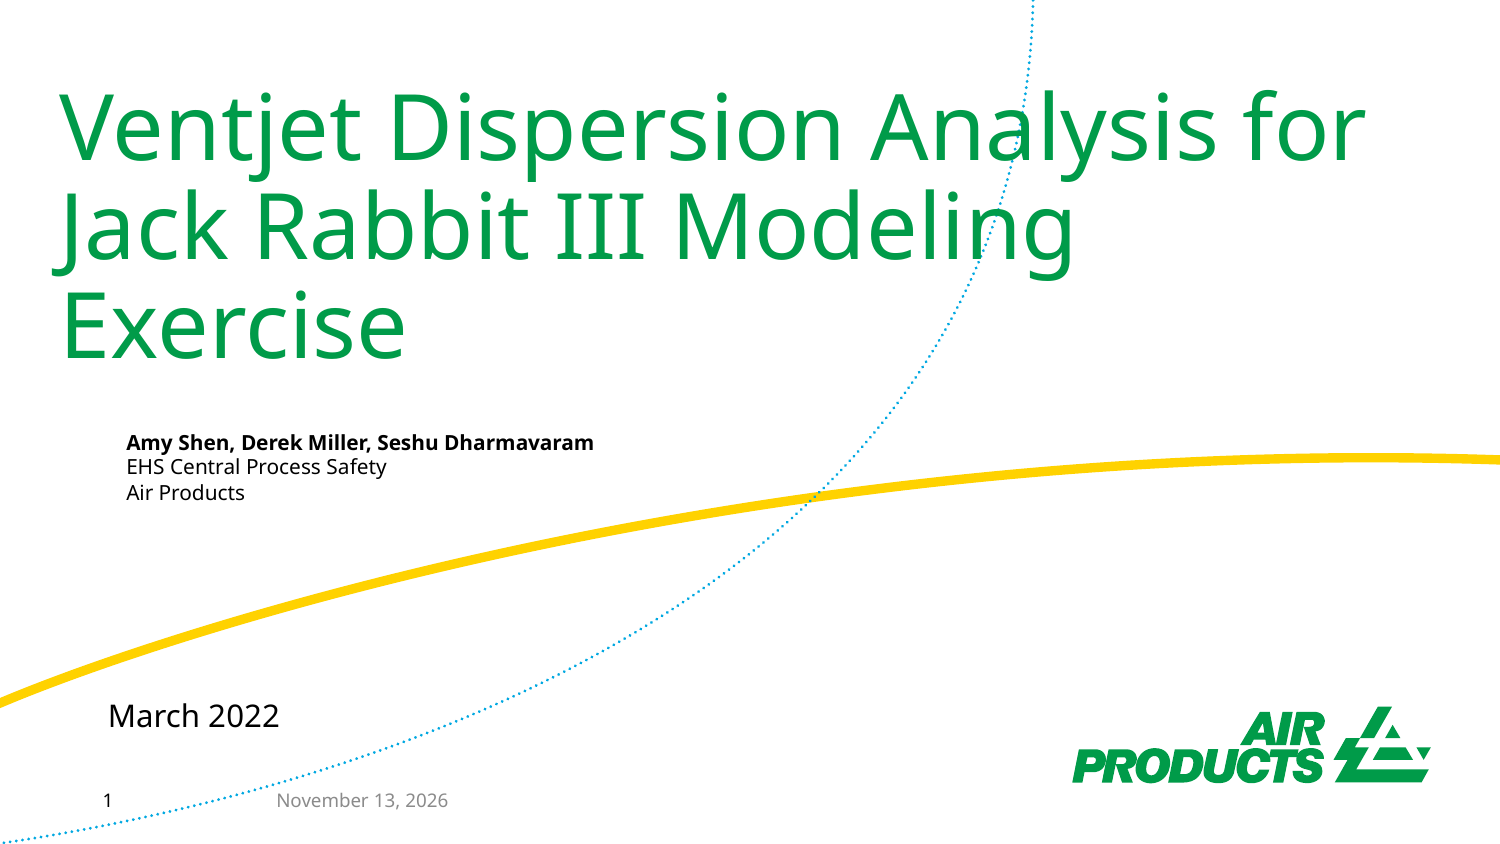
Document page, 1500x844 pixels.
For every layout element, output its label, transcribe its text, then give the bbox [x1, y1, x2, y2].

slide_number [331, 771, 510, 832]
text_box Amy Shen, Derek Miller, Seshu Dharmavaram EHS Central Process Safety Air Products [111, 421, 610, 512]
title Ventjet Dispersion Analysis for Jack Rabbit III Modeling Exercise [44, 73, 1456, 362]
text_box March 2022 [93, 688, 405, 741]
slide_number 1 [87, 771, 331, 832]
